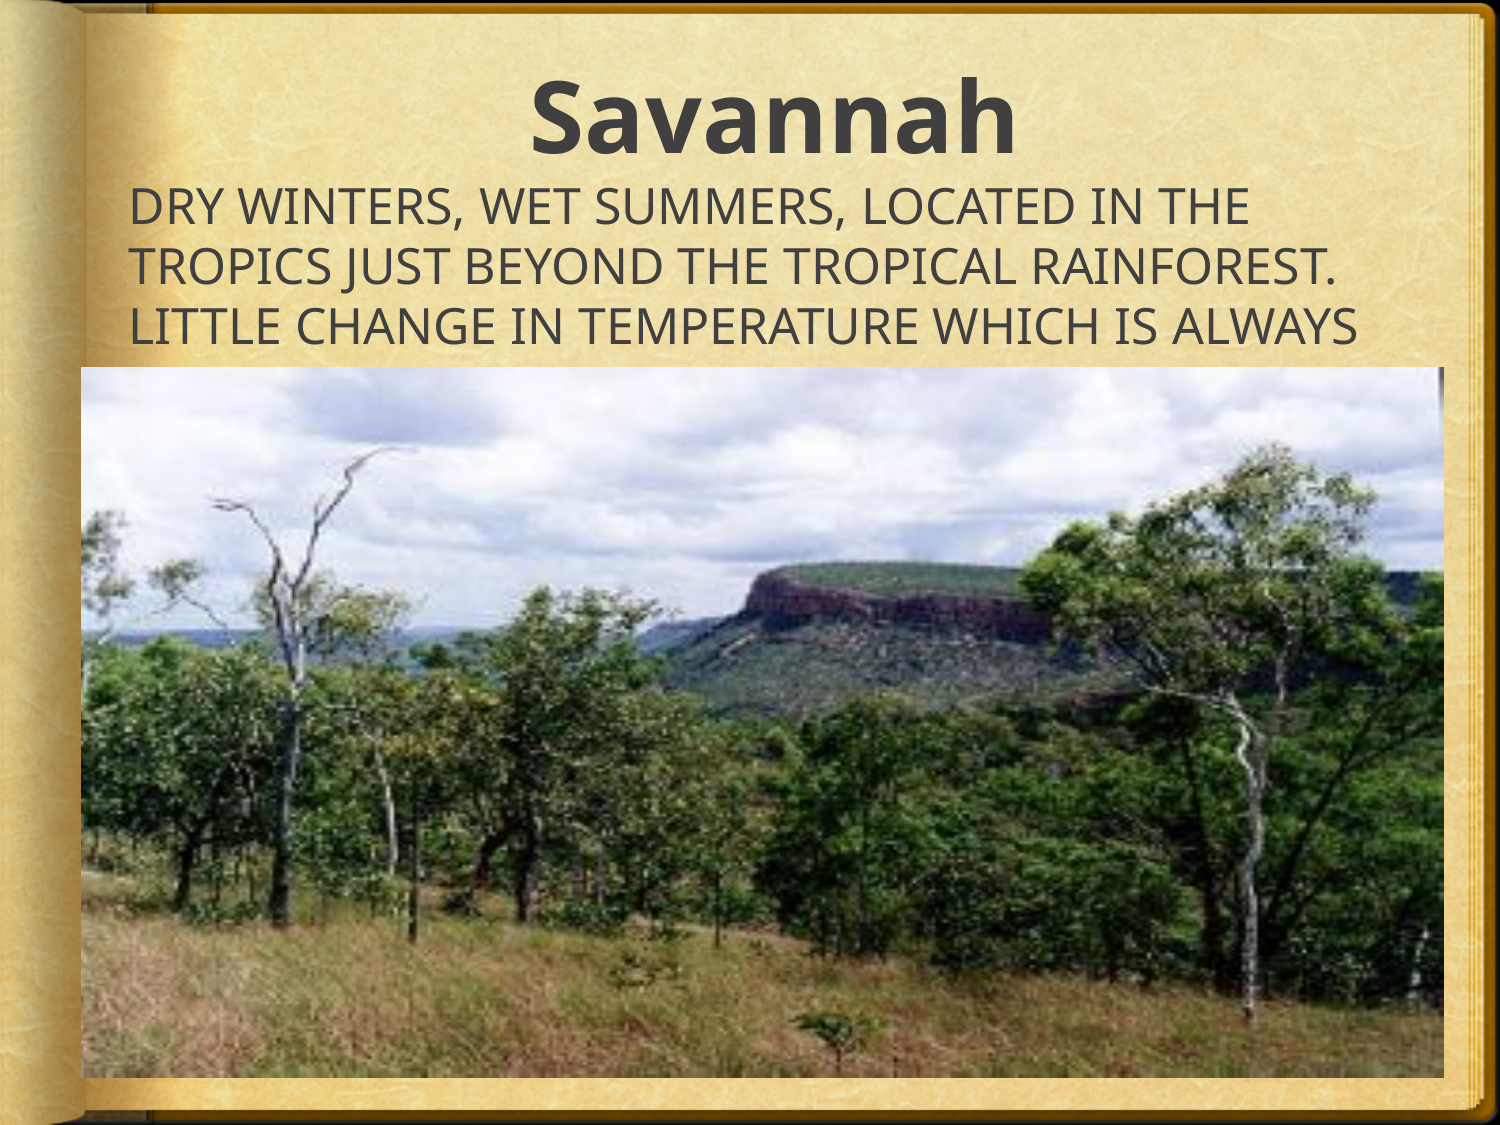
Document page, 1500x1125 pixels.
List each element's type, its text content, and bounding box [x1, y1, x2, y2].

title Savannah [178, 34, 1372, 166]
picture [0, 0, 1500, 1125]
list DRY WINTERS, WET SUMMERS, LOCATED IN THE TROPICS JUST BEYOND THE TROPICAL RAINFOREST. LITTLE CHANGE IN TEMPERATURE WHICH IS ALWAYS HIGH. [113, 166, 1444, 366]
